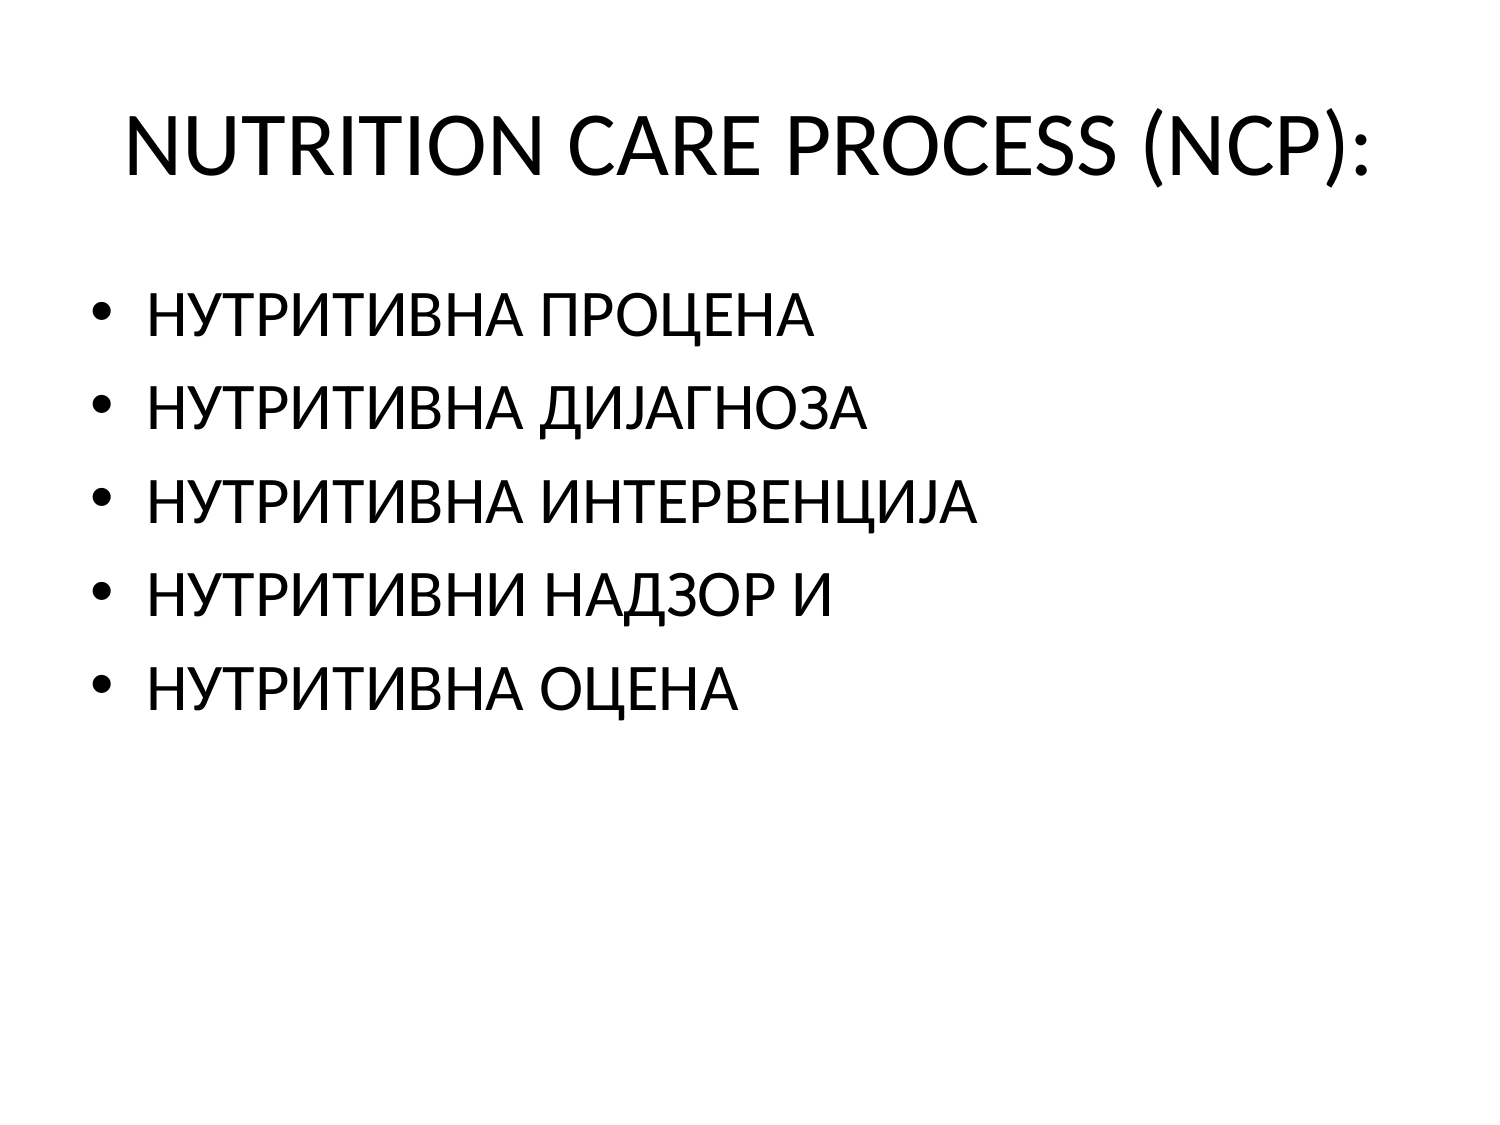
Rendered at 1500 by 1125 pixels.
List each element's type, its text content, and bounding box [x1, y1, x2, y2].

list НУТРИТИВНА ПРОЦЕНА НУТРИТИВНА ДИЈАГНОЗА НУТРИТИВНА ИНТЕРВЕНЦИЈА НУТРИТИВНИ НАДЗОР И НУТРИТИВНА ОЦЕНА [75, 262, 1425, 1005]
title NUTRITION CARE PROCESS (NCP): [75, 45, 1425, 233]
